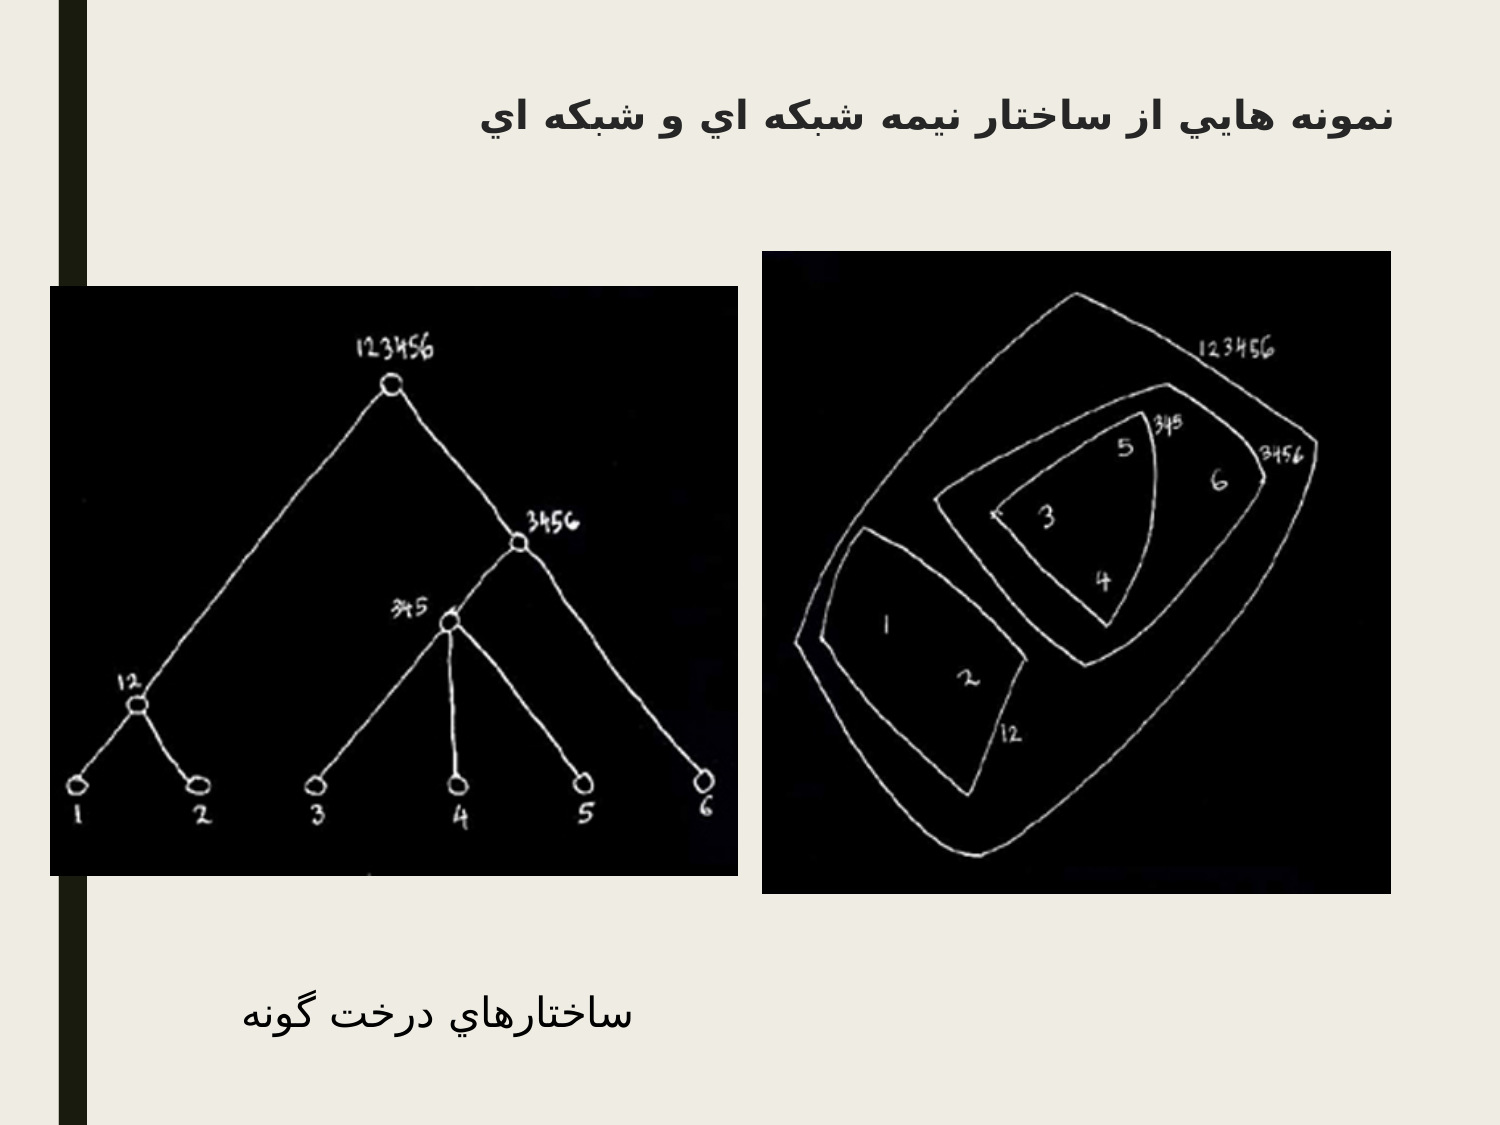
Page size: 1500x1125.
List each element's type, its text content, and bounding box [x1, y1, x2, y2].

text_box ساختارهاي درخت گونه [225, 978, 650, 1043]
picture [49, 286, 738, 876]
picture [762, 251, 1391, 894]
title نمونه هايي از ساختار نيمه شبكه اي و شبكه اي [450, 87, 1413, 183]
